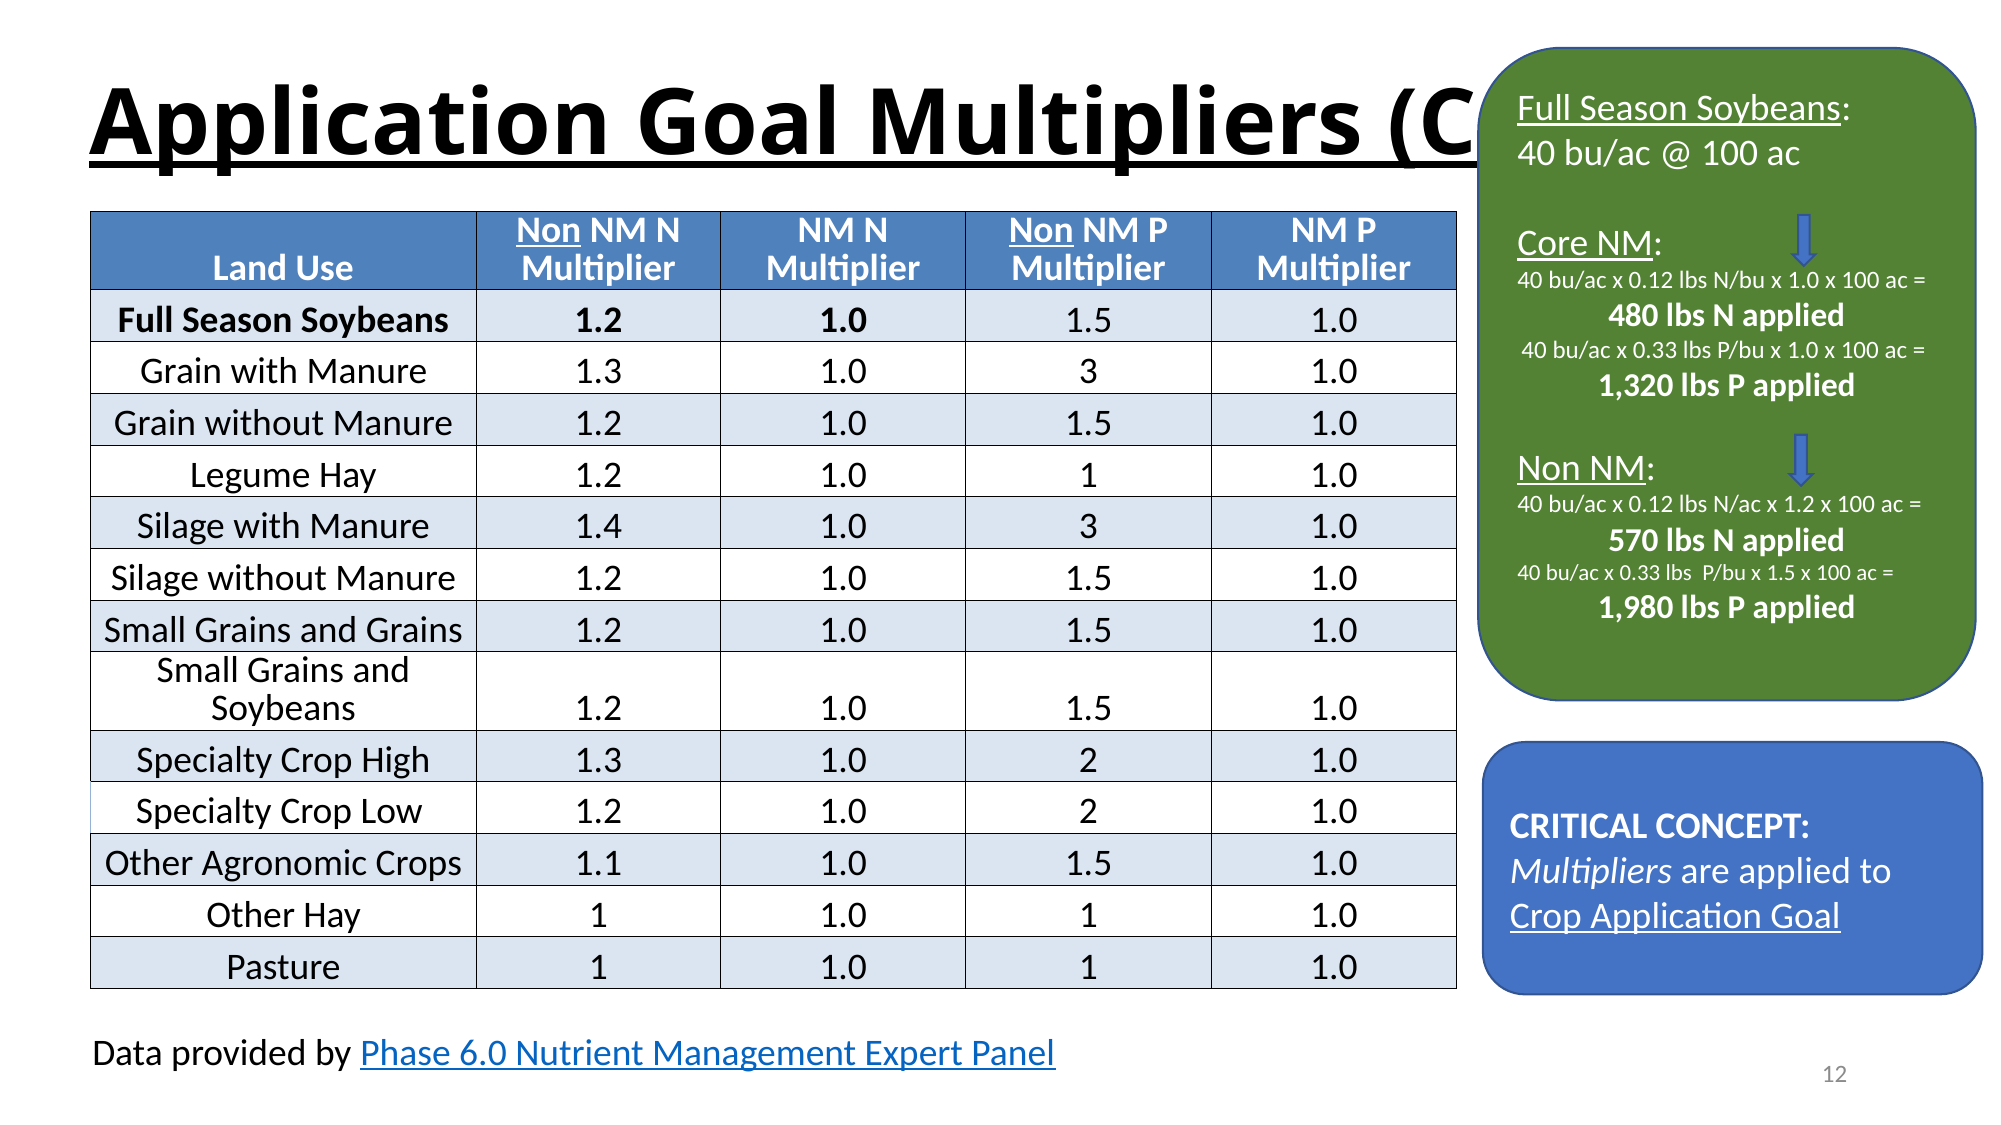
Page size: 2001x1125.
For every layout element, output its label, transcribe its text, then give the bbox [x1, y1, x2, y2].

table_cell 1.0 [721, 290, 965, 341]
table_cell Grain without Manure [91, 394, 476, 445]
table_cell 1.0 [721, 497, 965, 548]
table_cell 1.2 [477, 290, 720, 341]
table_cell 1.0 [1212, 652, 1456, 730]
table_cell 1.0 [1212, 937, 1456, 988]
table_header NM P Multiplier [1212, 212, 1456, 289]
text_box [1786, 433, 1816, 488]
table_cell 1.5 [966, 834, 1211, 885]
table_cell 1.0 [1212, 446, 1456, 496]
table_cell Silage without Manure [91, 549, 476, 600]
table_cell 1.0 [721, 446, 965, 496]
table_cell 1.0 [721, 549, 965, 600]
table_cell 1.0 [721, 601, 965, 651]
table_cell 1.2 [477, 446, 720, 496]
table_cell 1.2 [477, 782, 720, 833]
table_header Land Use [91, 212, 476, 289]
text_box Full Season Soybeans: 40 bu/ac @ 100 ac Core NM: 40 bu/ac x 0.12 lbs N/bu x 1.0 x 100 ac = 480 lbs N applied 40 bu/ac x 0.33 lbs P/bu x 1.0 x 100 ac = 1,320 lbs P applied Non NM: 40 bu/ac x 0.12 lbs N/ac x 1.2 x 100 ac = 570 lbs N applied 40 bu/ac x 0.33 lbs P/bu x 1.5 x 100 ac = 1,980 lbs P applied [1477, 46, 1977, 702]
table_cell 1.0 [1212, 290, 1456, 341]
table_cell 1.3 [477, 731, 720, 781]
table_cell Small Grains and Soybeans [91, 652, 476, 730]
table_cell 1 [966, 886, 1211, 936]
table_cell 1.5 [966, 549, 1211, 600]
table_cell 1.2 [477, 549, 720, 600]
table_cell Full Season Soybeans [91, 290, 476, 341]
table_cell 1.4 [477, 497, 720, 548]
table_cell 1.0 [721, 886, 965, 936]
table_header Non NM P Multiplier [966, 212, 1211, 289]
table_cell 1.0 [1212, 342, 1456, 393]
table_cell Legume Hay [91, 446, 476, 496]
table_cell 3 [966, 342, 1211, 393]
table_cell Small Grains and Grains [91, 601, 476, 651]
table_cell 1 [966, 937, 1211, 988]
table_cell Specialty Crop Low [91, 782, 476, 833]
table_header Non NM N Multiplier [477, 212, 720, 289]
table_cell 1.5 [966, 652, 1211, 730]
table_cell 1.0 [1212, 782, 1456, 833]
table_header NM N Multiplier [721, 212, 965, 289]
text_box Data provided by Phase 6.0 Nutrient Management Expert Panel [77, 1020, 1228, 1081]
table_cell 1.0 [1212, 731, 1456, 781]
text_box [1789, 213, 1818, 268]
table_cell Specialty Crop High [91, 731, 476, 781]
table_cell Silage with Manure [91, 497, 476, 548]
table_cell 1.0 [721, 782, 965, 833]
table_cell 1.0 [721, 394, 965, 445]
table_cell 1.2 [477, 652, 720, 730]
table_cell Pasture [91, 937, 476, 988]
table_cell 1.0 [1212, 394, 1456, 445]
table_cell 1.2 [477, 601, 720, 651]
table_cell 1.0 [721, 652, 965, 730]
table_cell 1.5 [966, 394, 1211, 445]
table_cell 2 [966, 731, 1211, 781]
slide_number 12 [1412, 1042, 1863, 1103]
table_cell 1 [477, 937, 720, 988]
table_cell 1.2 [477, 394, 720, 445]
table_cell 1.0 [721, 937, 965, 988]
table_cell 1.0 [721, 834, 965, 885]
table_cell 1.0 [1212, 834, 1456, 885]
table_cell 1 [966, 446, 1211, 496]
table_cell 1.0 [721, 731, 965, 781]
title Application Goal Multipliers (CORE) [74, 30, 1983, 219]
table_cell 1.0 [721, 342, 965, 393]
table_cell 1 [477, 886, 720, 936]
text_box CRITICAL CONCEPT: Multipliers are applied to Crop Application Goal [1481, 740, 1984, 996]
table_cell 1.0 [1212, 549, 1456, 600]
table_cell 1.5 [966, 601, 1211, 651]
table_cell 1.3 [477, 342, 720, 393]
table_cell 1.0 [1212, 886, 1456, 936]
table_cell 1.5 [966, 290, 1211, 341]
table_cell 3 [966, 497, 1211, 548]
table_cell Other Hay [91, 886, 476, 936]
table_cell 1.1 [477, 834, 720, 885]
table_cell Grain with Manure [91, 342, 476, 393]
table_cell 1.0 [1212, 601, 1456, 651]
table_cell 1.0 [1212, 497, 1456, 548]
table_cell Other Agronomic Crops [91, 834, 476, 885]
table_cell 2 [966, 782, 1211, 833]
